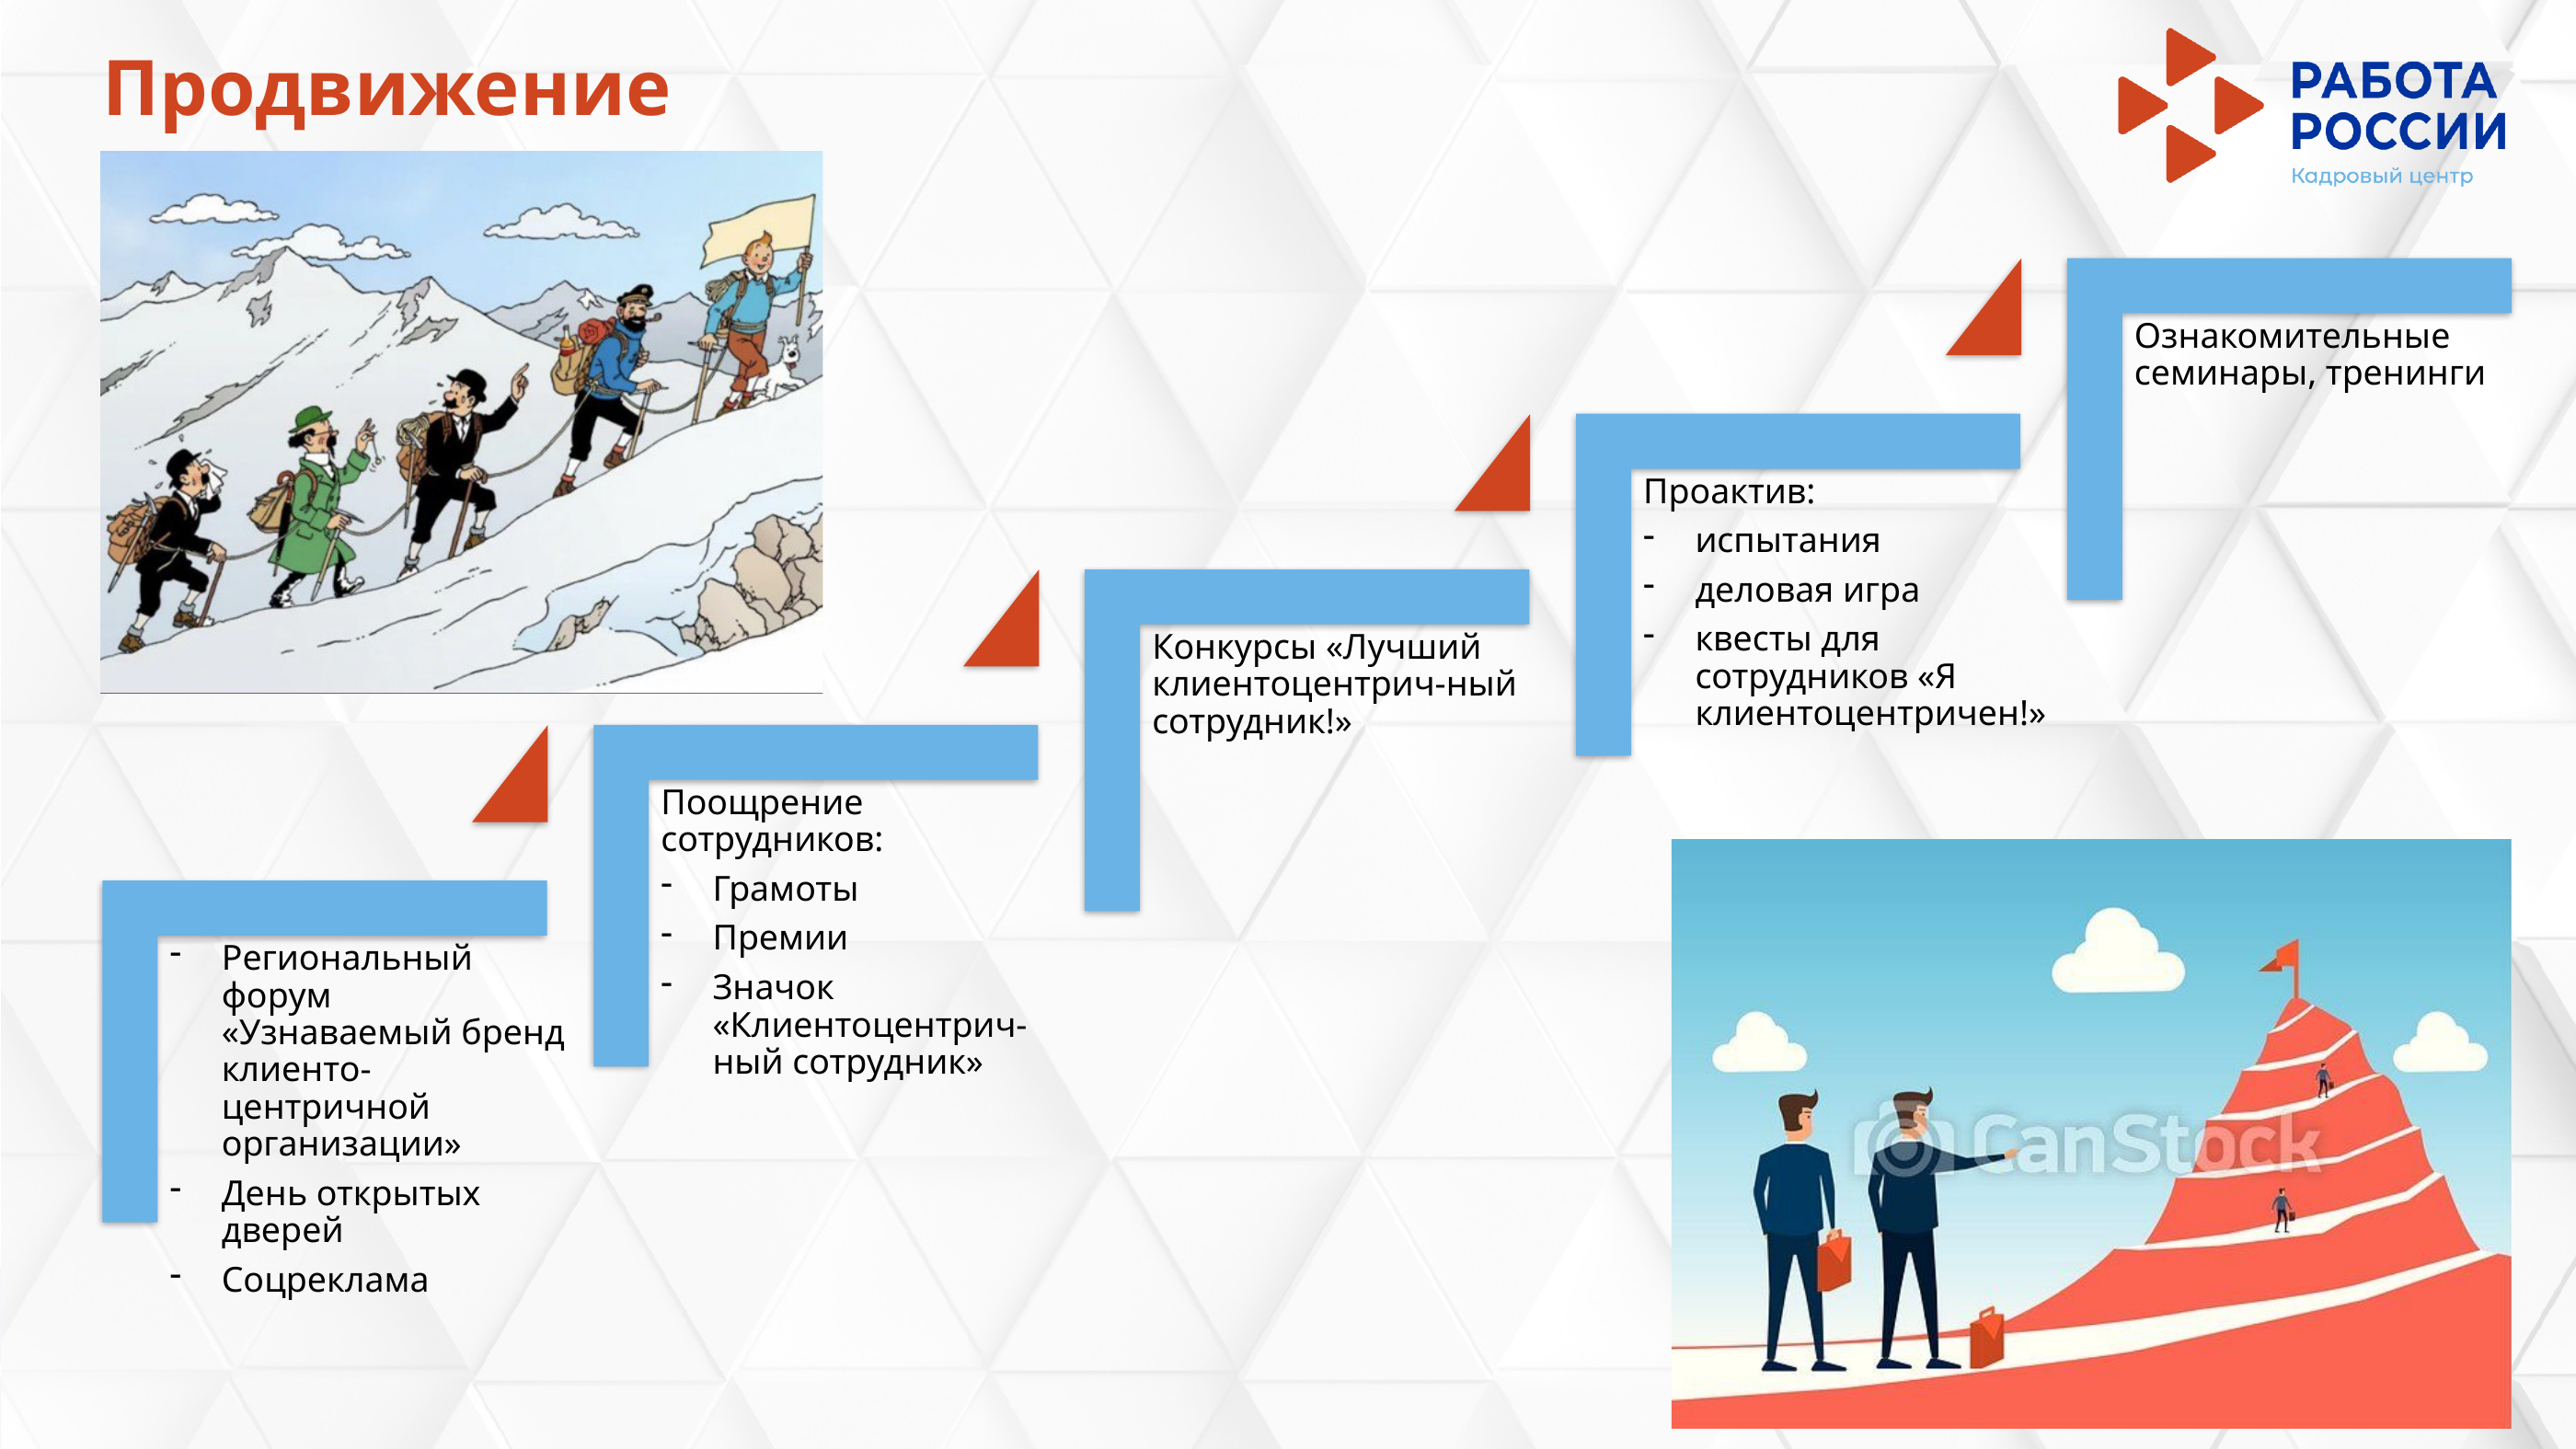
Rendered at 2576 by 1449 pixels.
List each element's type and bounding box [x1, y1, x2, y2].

picture [0, 0, 2576, 1449]
text_box [369, 100, 2207, 1363]
